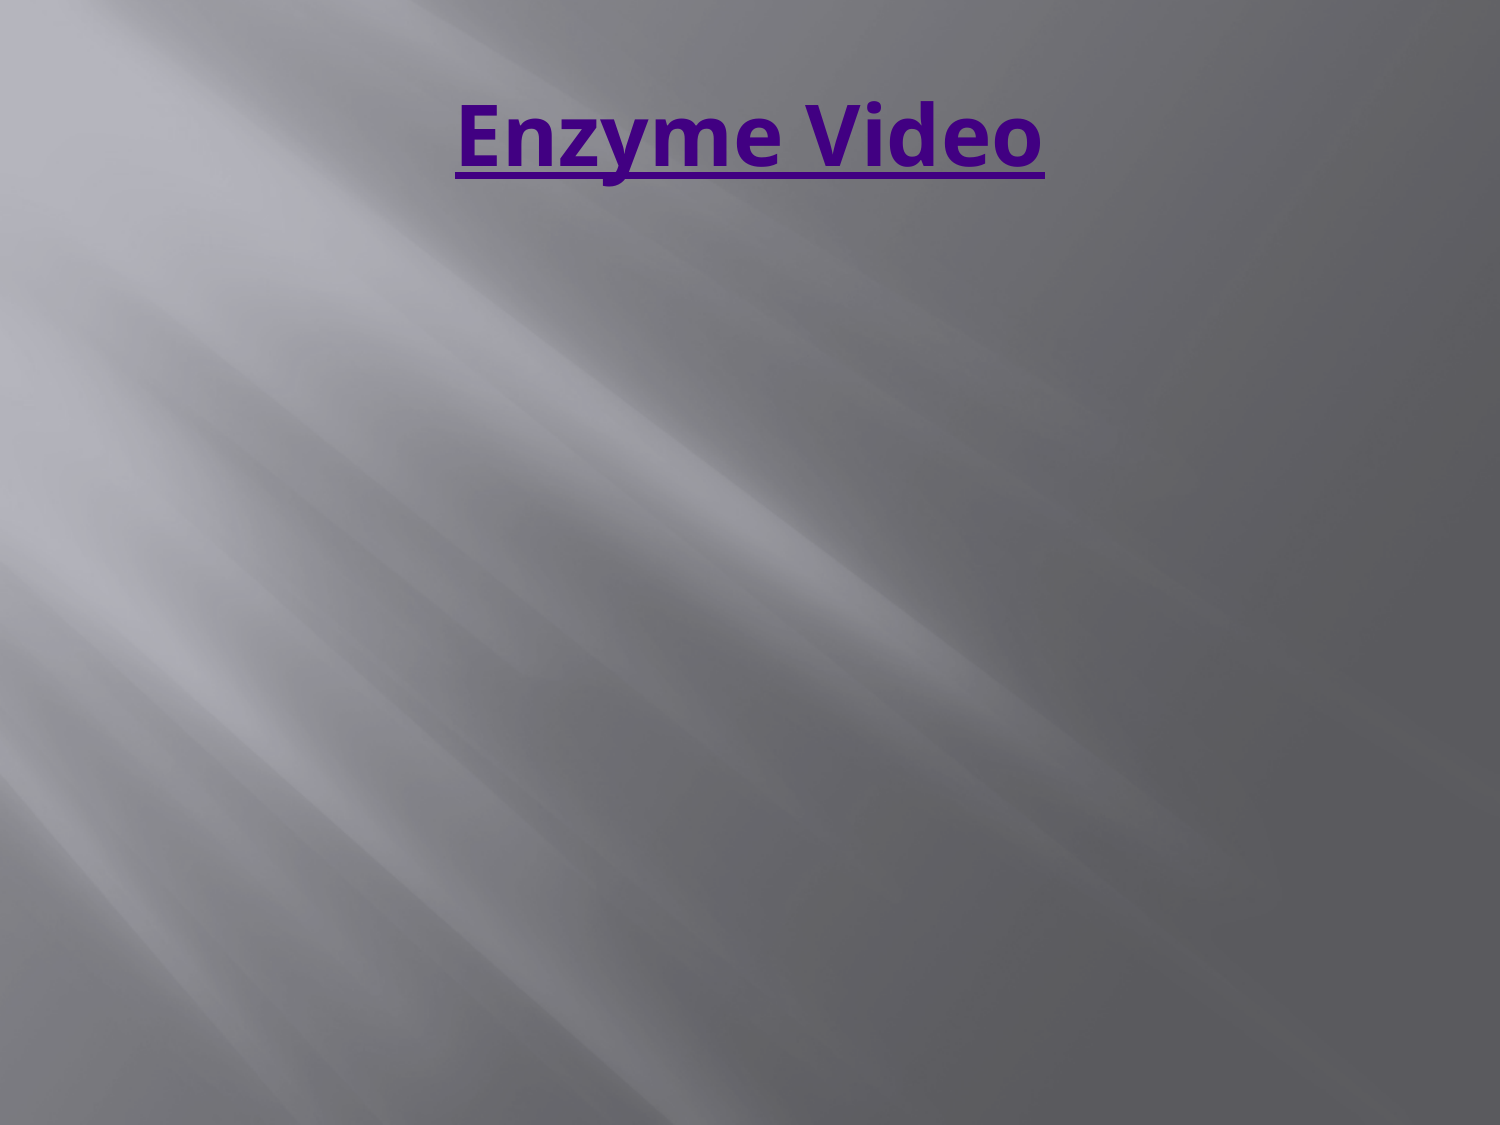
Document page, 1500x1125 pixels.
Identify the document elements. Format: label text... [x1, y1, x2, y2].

title Enzyme Video [75, 45, 1425, 233]
